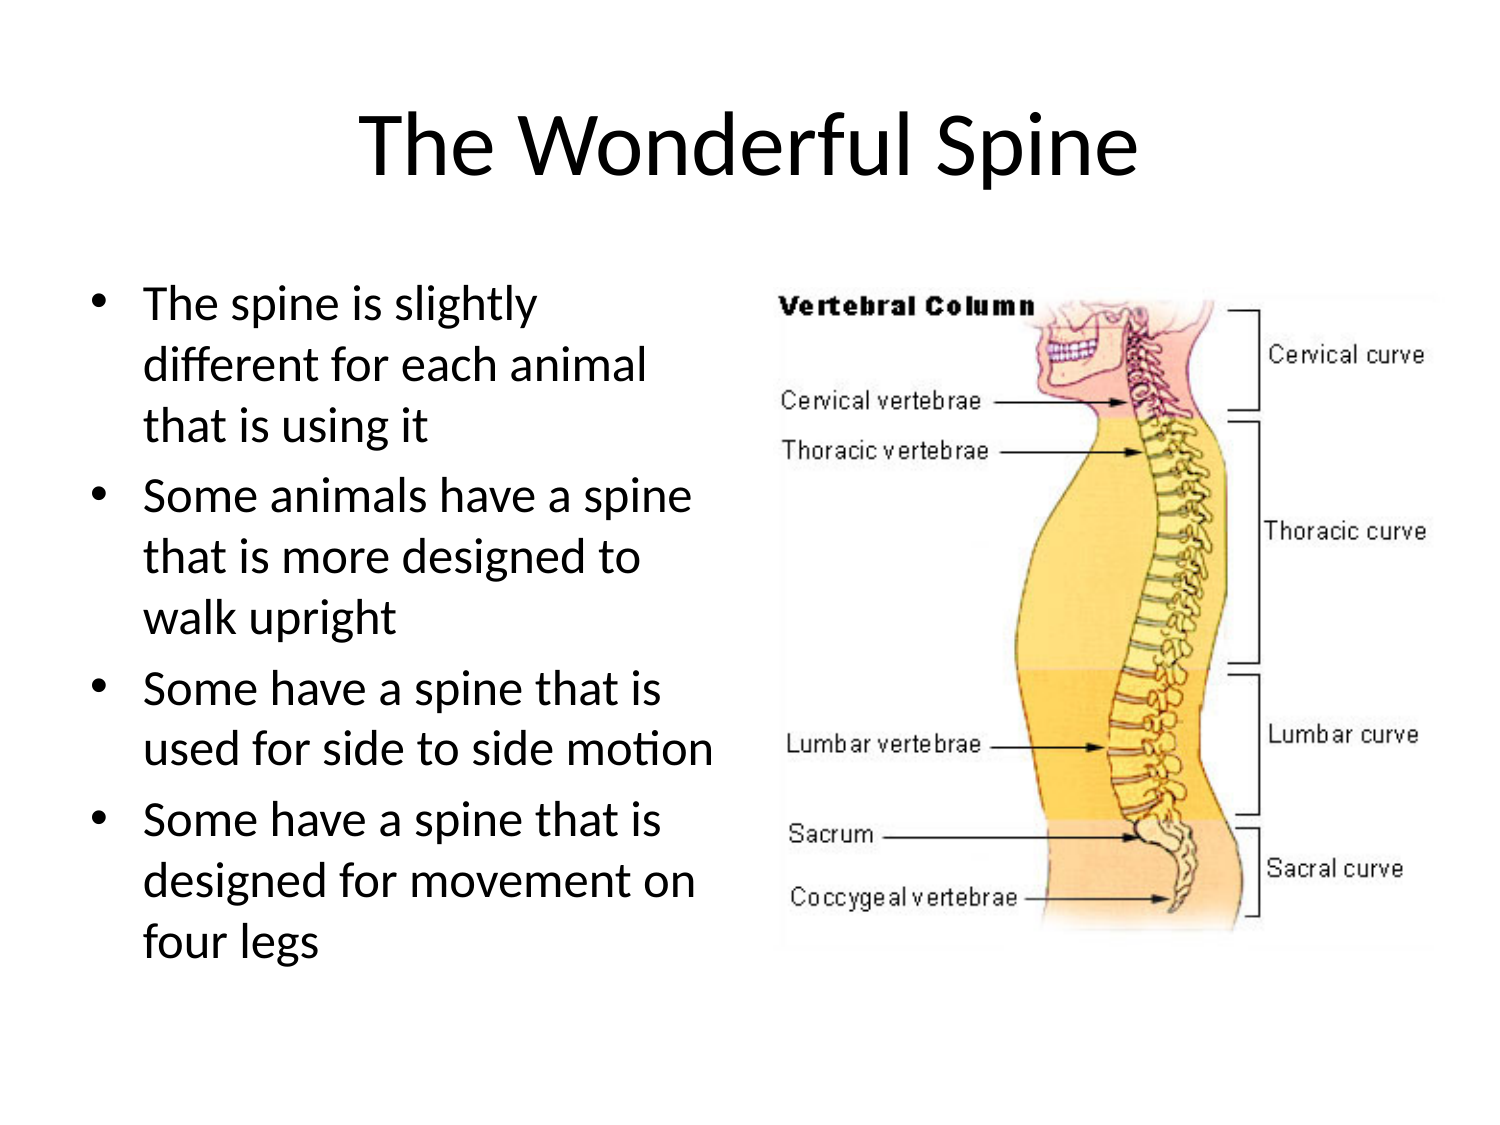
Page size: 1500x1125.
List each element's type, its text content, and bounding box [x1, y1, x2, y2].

title The Wonderful Spine [75, 45, 1425, 233]
list The spine is slightly different for each animal that is using it Some animals have a spine that is more designed to walk upright Some have a spine that is used for side to side motion Some have a spine that is designed for movement on four legs [75, 262, 738, 1005]
picture [773, 287, 1445, 959]
